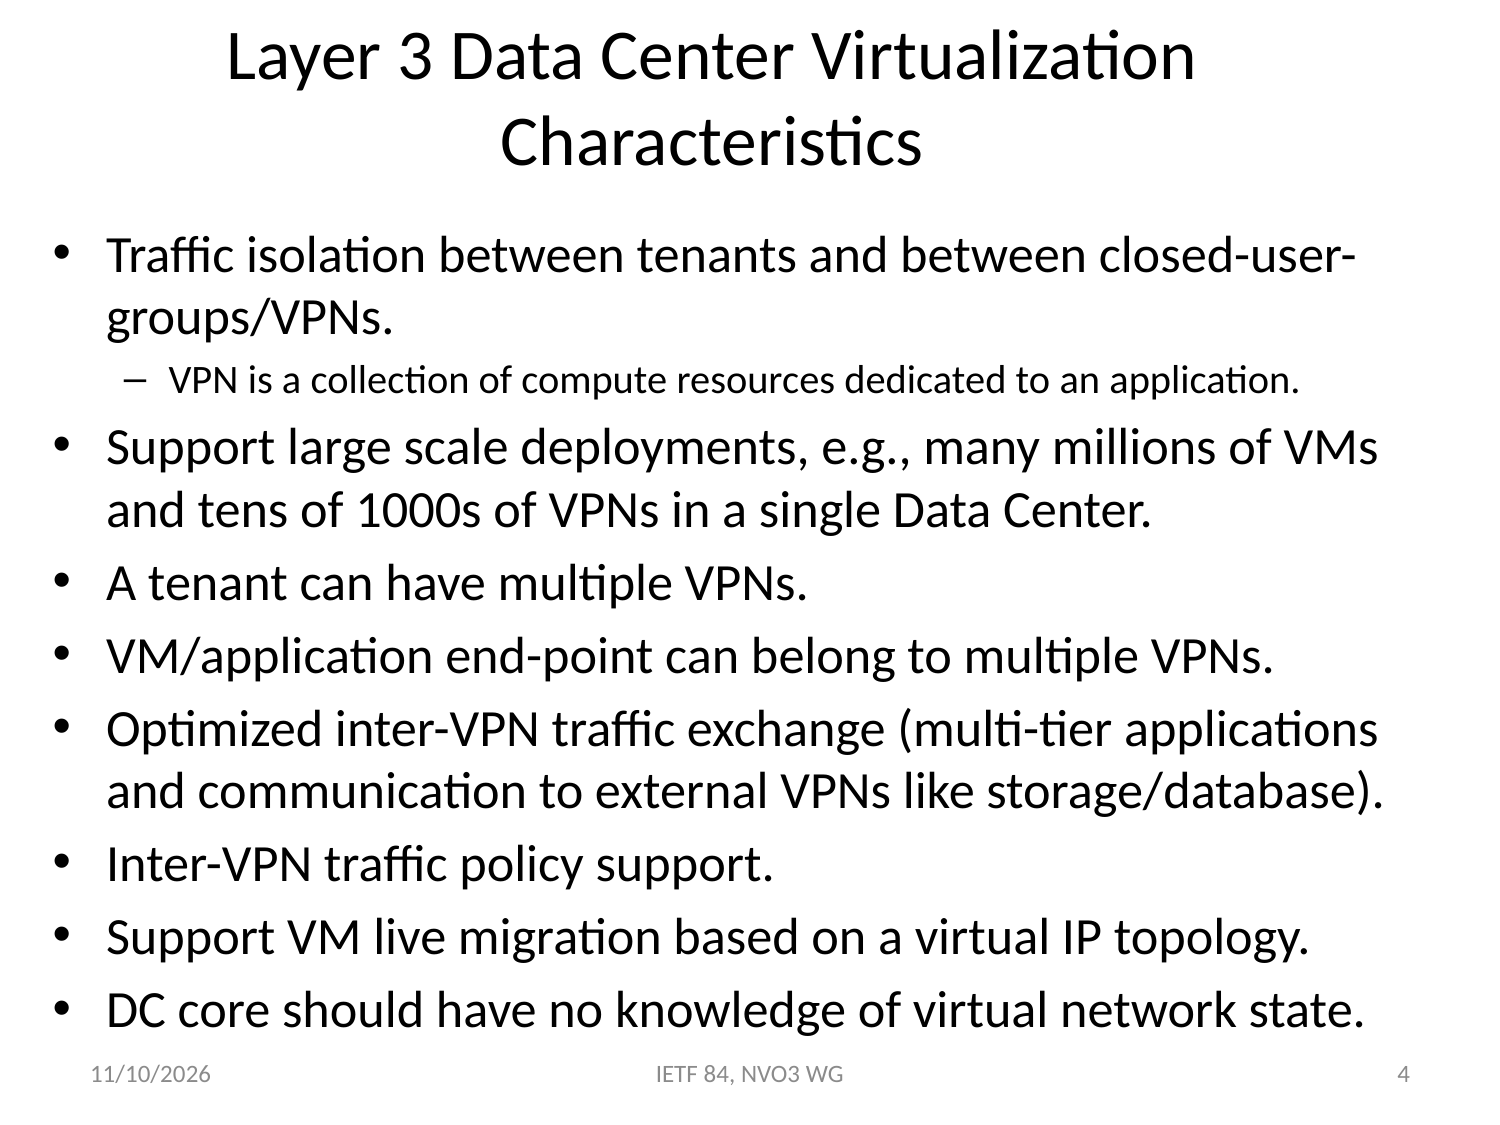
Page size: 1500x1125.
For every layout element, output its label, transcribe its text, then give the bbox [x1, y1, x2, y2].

title Layer 3 Data Center Virtualization Characteristics [37, 0, 1388, 188]
slide_number 4 [1074, 1042, 1425, 1103]
footer IETF 84, NVO3 WG [512, 1042, 988, 1103]
list Traffic isolation between tenants and between closed-user-groups/VPNs. VPN is a collection of compute resources dedicated to an application. Support large scale deployments, e.g., many millions of VMs and tens of 1000s of VPNs in a single Data Center. A tenant can have multiple VPNs. VM/application end-point can belong to multiple VPNs. Optimized inter-VPN traffic exchange (multi-tier applications and communication to external VPNs like storage/database). Inter-VPN traffic policy support. Support VM live migration based on a virtual IP topology. DC core should have no knowledge of virtual network state. [37, 212, 1463, 1063]
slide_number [75, 1042, 425, 1103]
